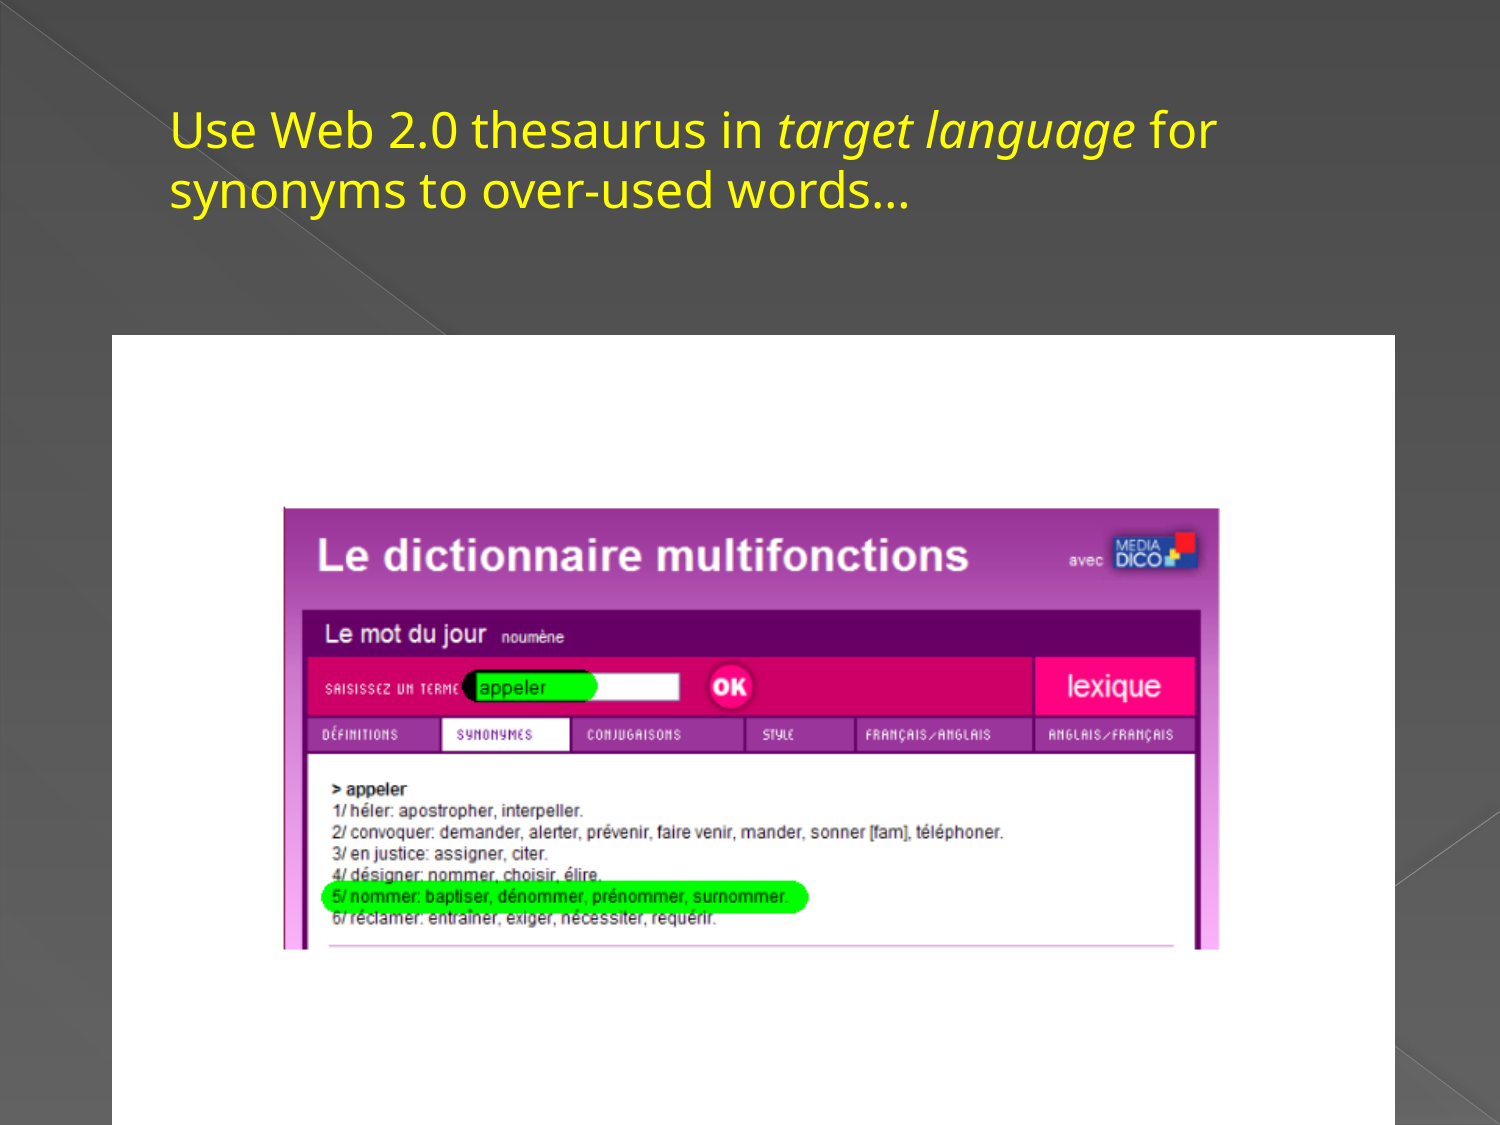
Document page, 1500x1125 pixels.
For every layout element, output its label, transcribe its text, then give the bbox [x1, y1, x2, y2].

picture [111, 335, 1396, 1125]
title Use Web 2.0 thesaurus in target language for synonyms to over-used words… [75, 43, 1425, 274]
